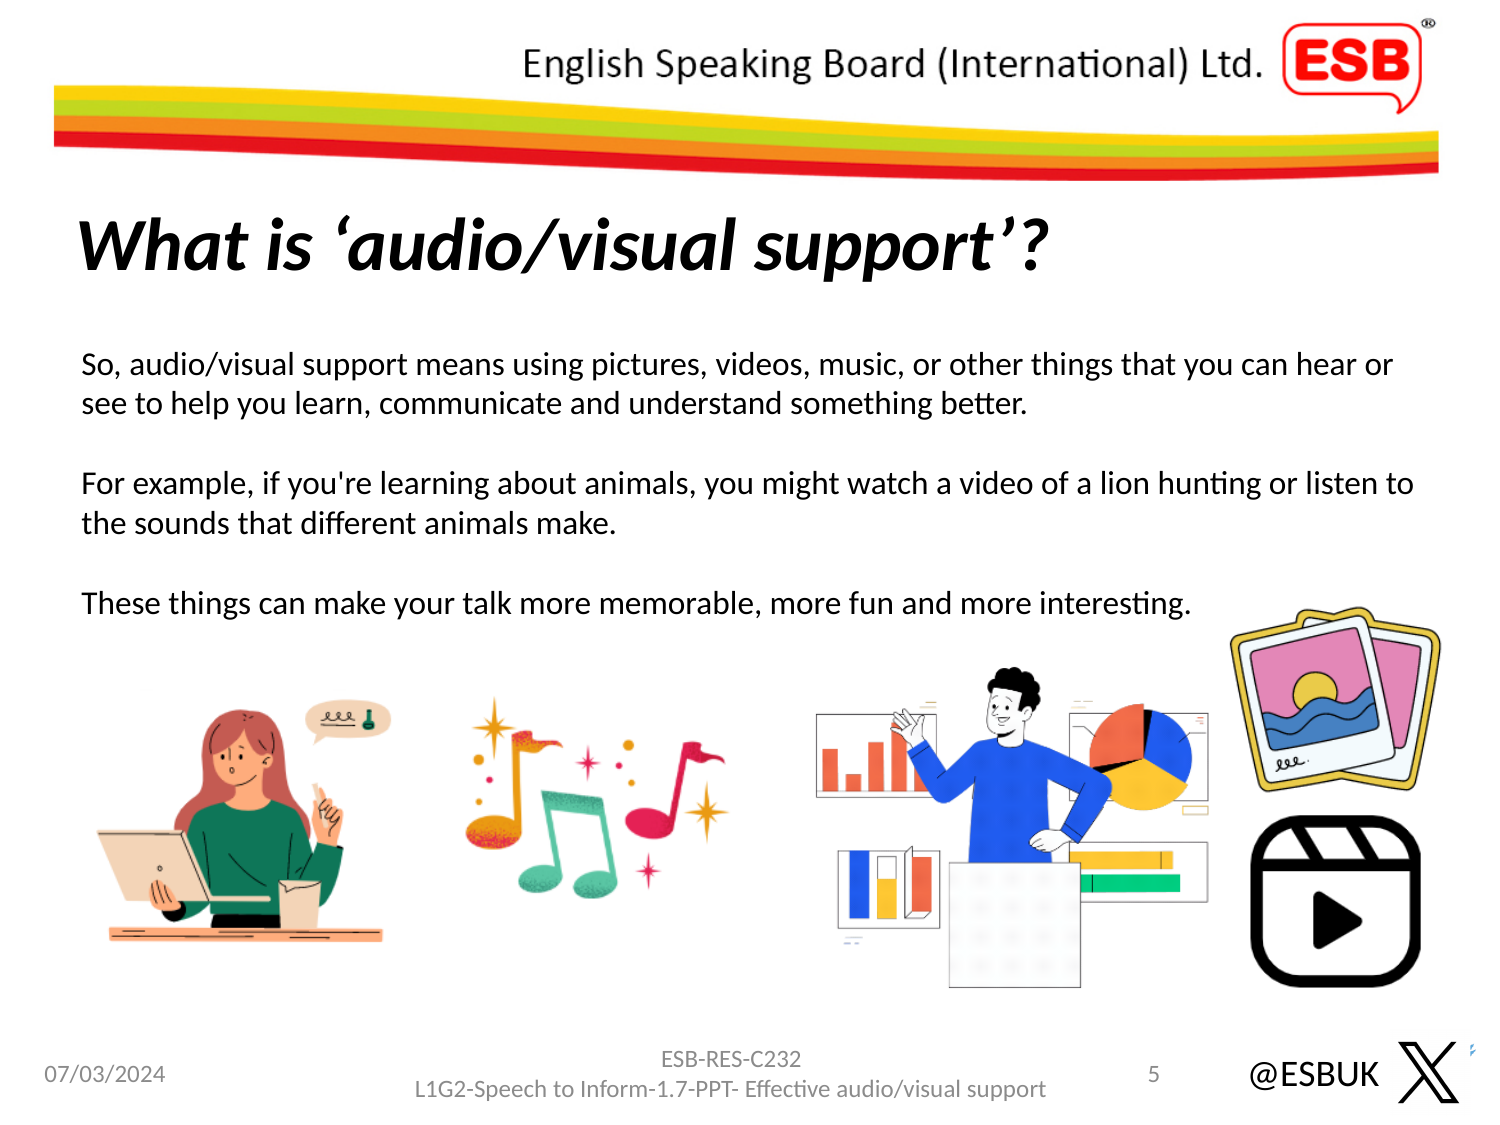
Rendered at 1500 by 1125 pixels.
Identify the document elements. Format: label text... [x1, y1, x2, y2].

text_box So, audio/visual support means using pictures, videos, music, or other things that you can hear or see to help you learn, communicate and understand something better. For example, if you're learning about animals, you might watch a video of a lion hunting or listen to the sounds that different animals make. These things can make your talk more memorable, more fun and more interesting. [66, 334, 1434, 629]
title What is ‘audio/visual support’? [60, 182, 1355, 309]
picture [1390, 1029, 1476, 1116]
picture [0, 0, 1500, 189]
picture [792, 594, 1463, 1015]
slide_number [29, 1042, 367, 1103]
picture [438, 674, 759, 935]
footer ESB-RES-C232 L1G2-Speech to Inform-1.7-PPT- Effective audio/visual support [395, 1042, 930, 1103]
slide_number 5 [930, 1042, 1176, 1103]
picture [90, 689, 405, 964]
